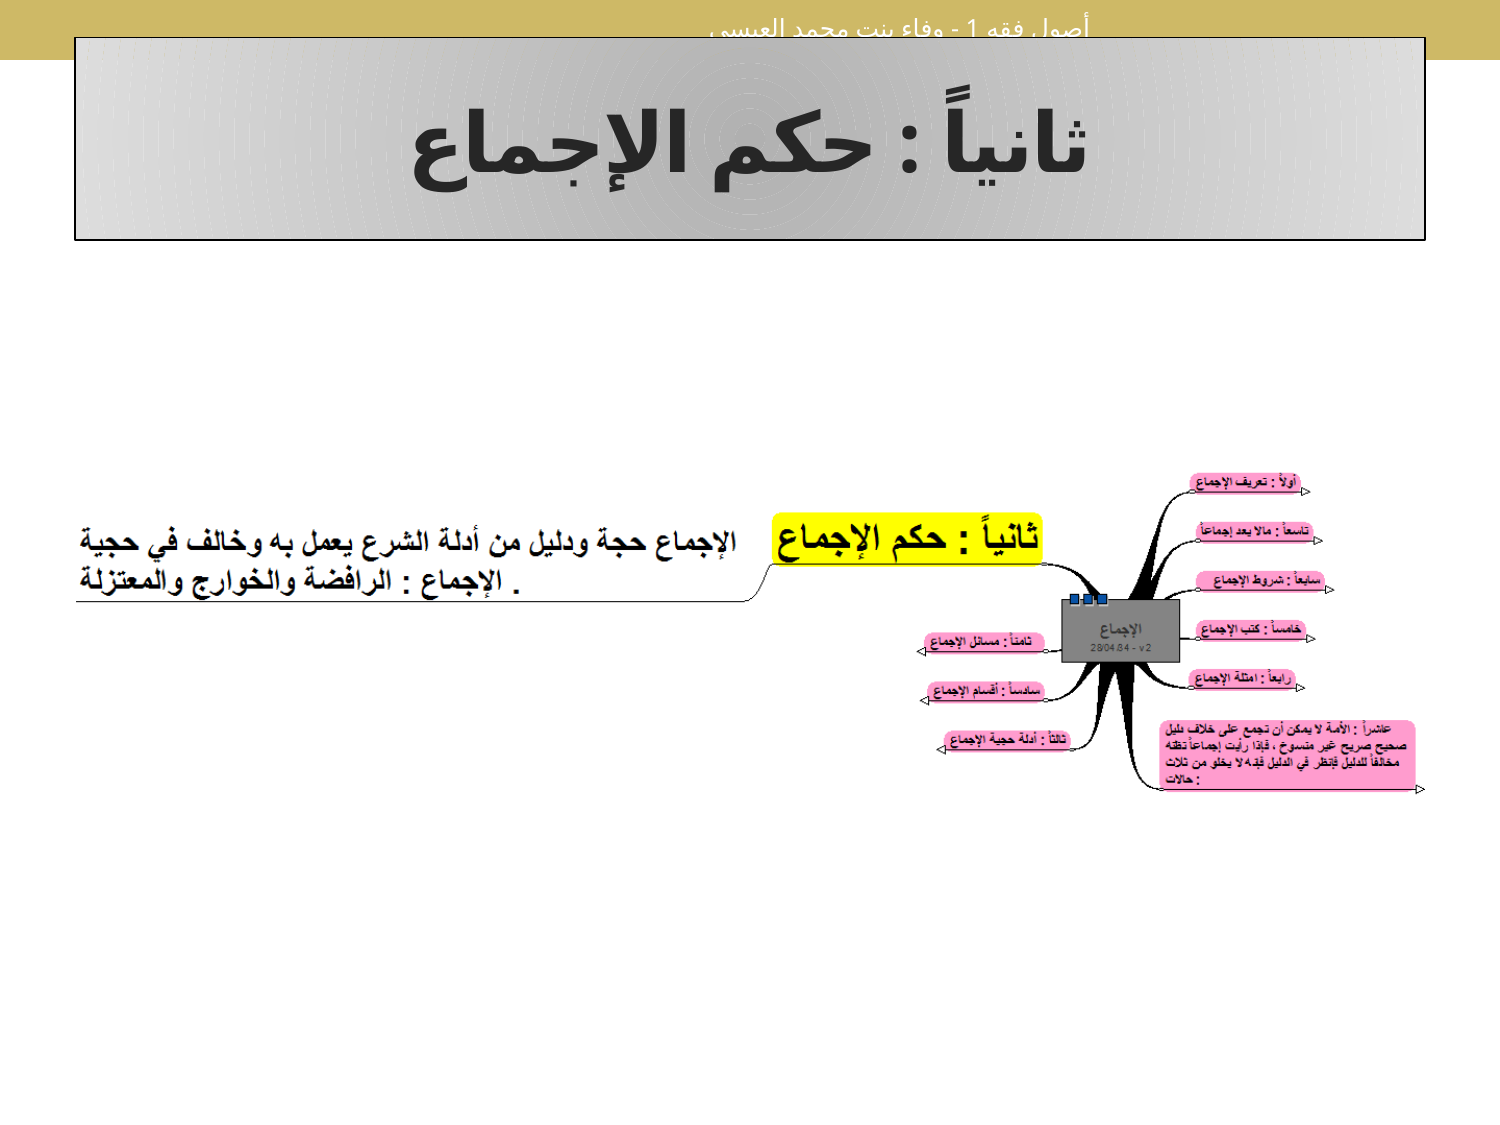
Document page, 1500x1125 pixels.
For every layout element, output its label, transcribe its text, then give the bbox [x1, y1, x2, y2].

footer أصول فقه 1 - وفاء بنت محمد العيسى [562, 3, 1238, 57]
title ثانياً : حكم الإجماع [74, 37, 1426, 241]
picture [74, 262, 1426, 1005]
